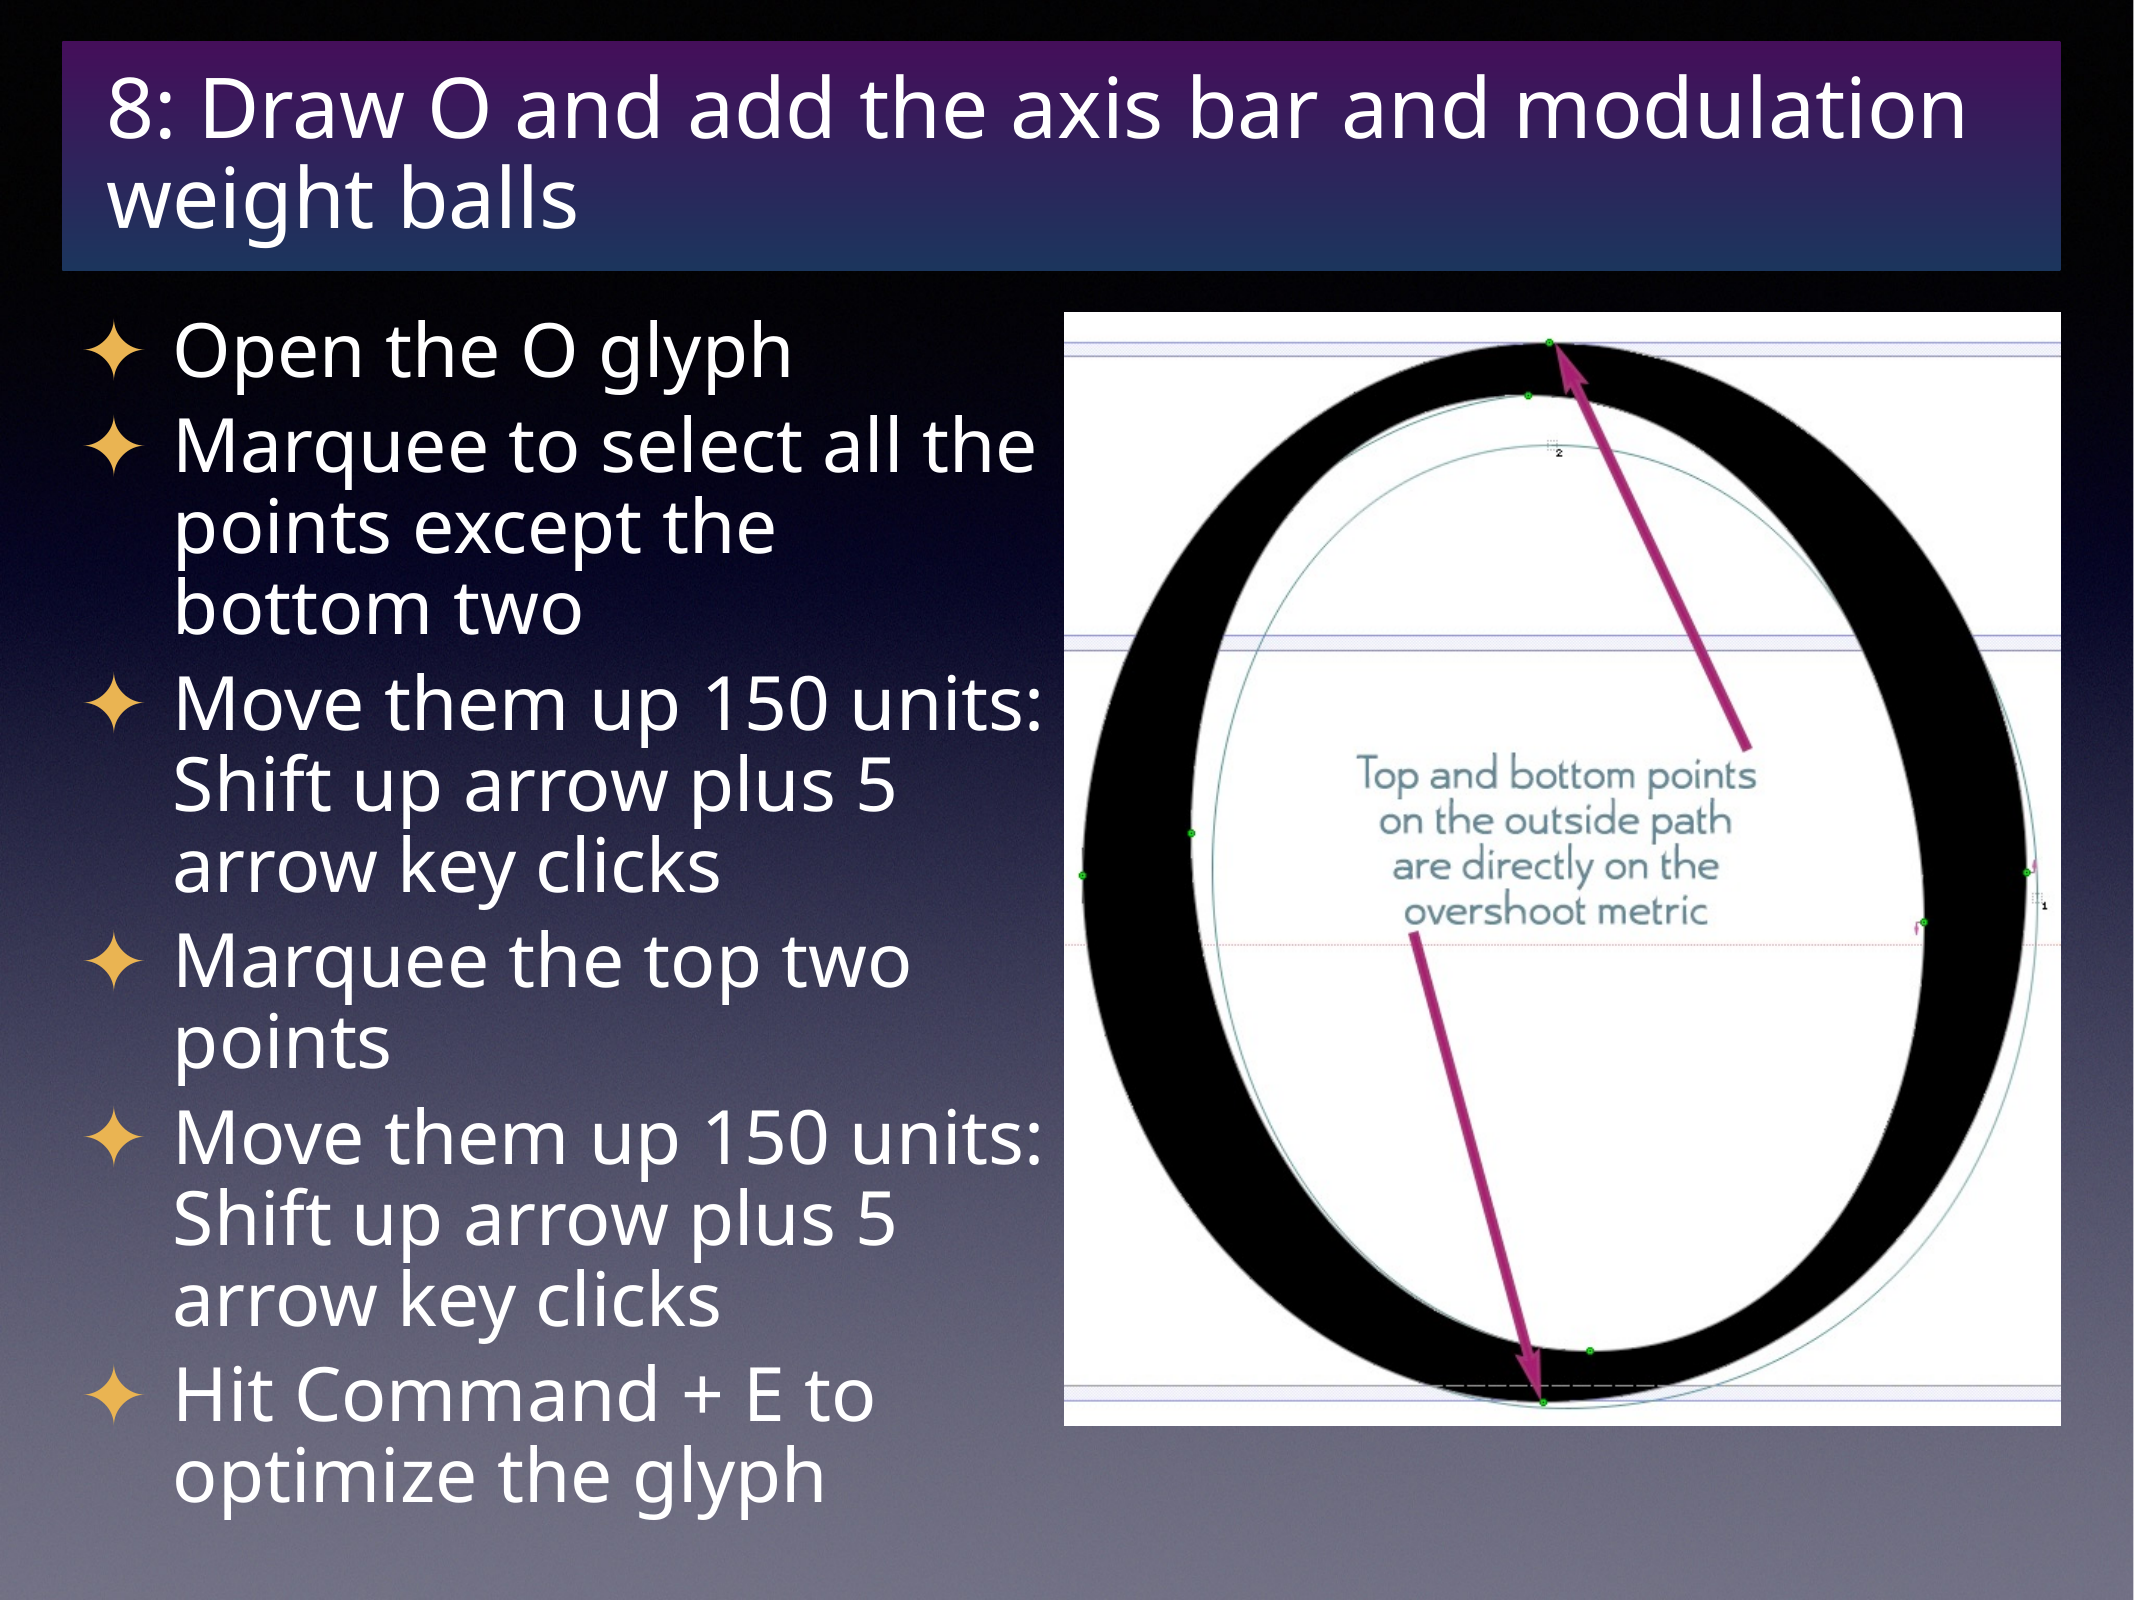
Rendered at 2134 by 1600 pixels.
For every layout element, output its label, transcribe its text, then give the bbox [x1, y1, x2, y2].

title 8: Draw O and add the axis bar and modulation weight balls [61, 41, 2061, 272]
list Open the O glyph Marquee to select all the points except the bottom two Move them up 150 units: Shift up arrow plus 5 arrow key clicks Marquee the top two points Move them up 150 units: Shift up arrow plus 5 arrow key clicks Hit Command + E to optimize the glyph [57, 311, 1055, 1447]
picture [0, 0, 2134, 1600]
